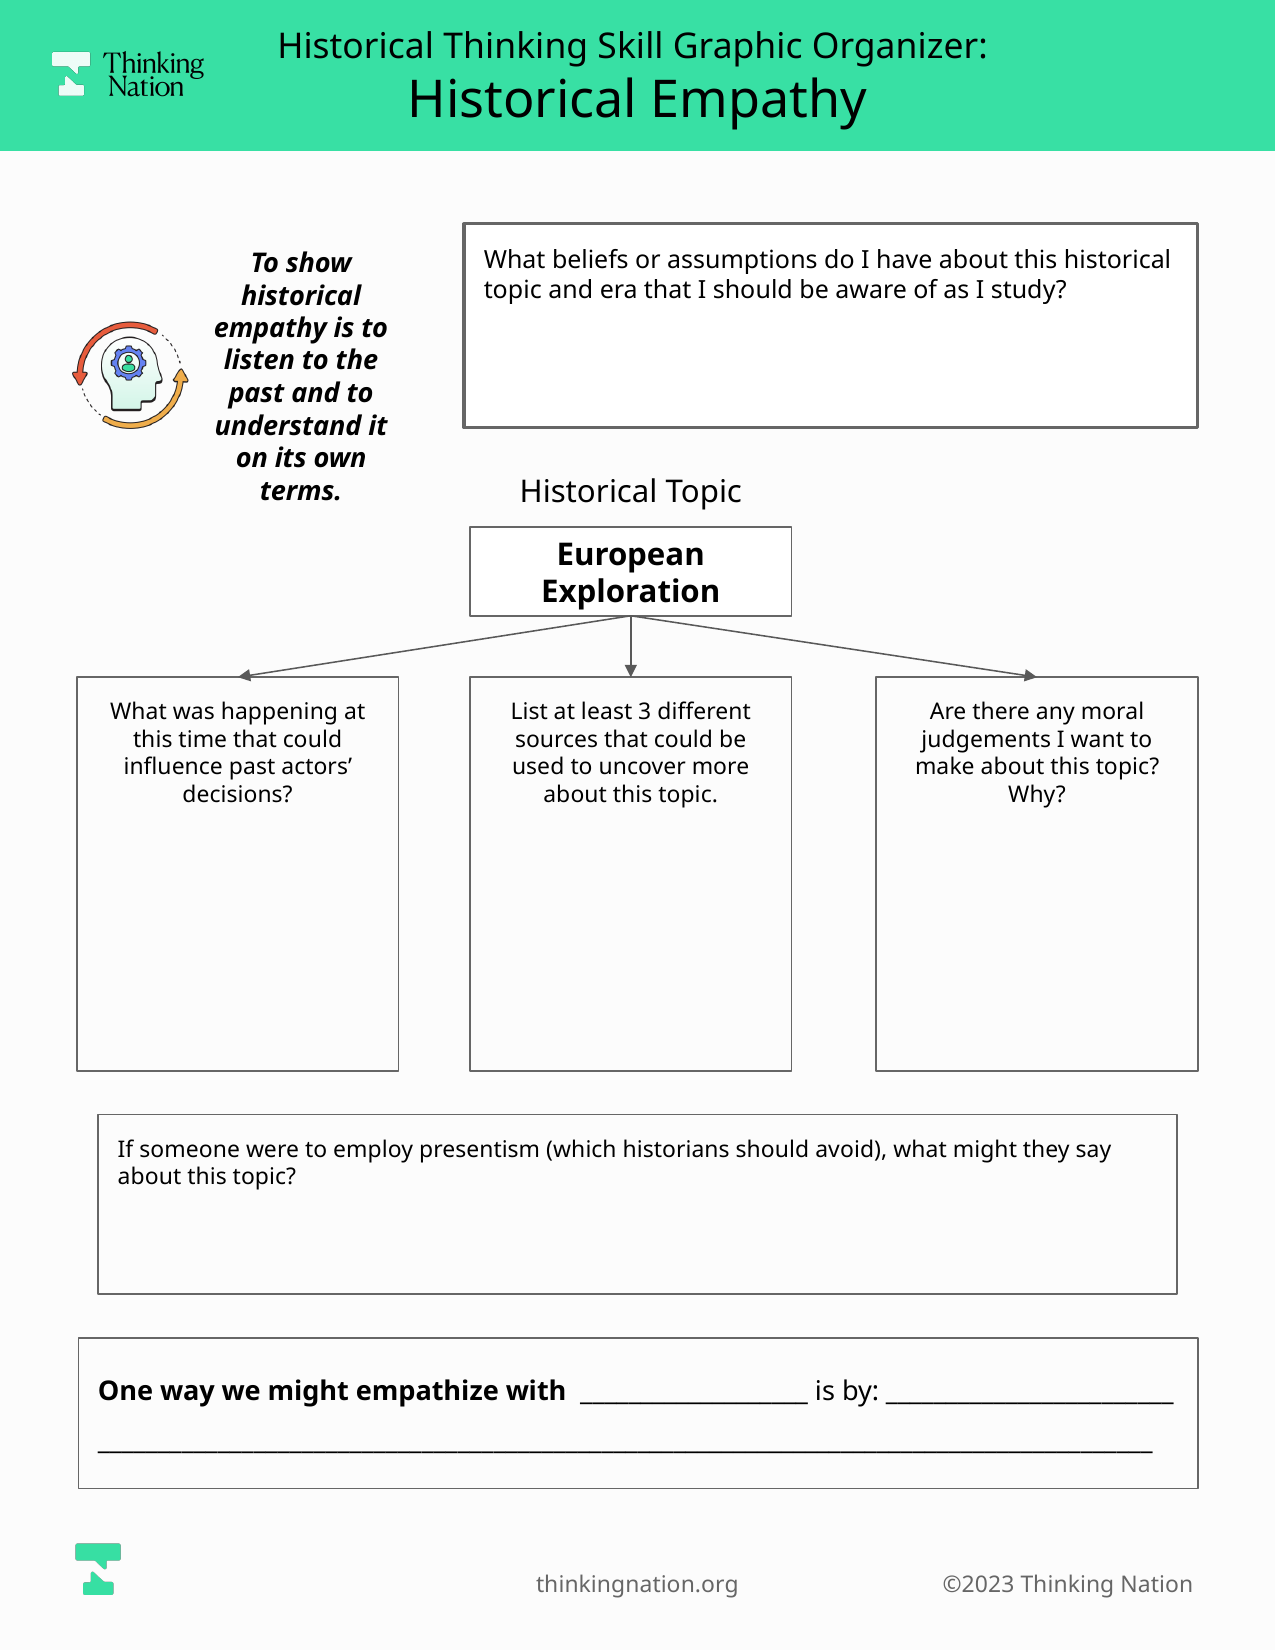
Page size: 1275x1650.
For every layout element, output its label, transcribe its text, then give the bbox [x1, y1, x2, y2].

text_box European Exploration [469, 527, 792, 614]
text_box What beliefs or assumptions do I have about this historical topic and era that I should be aware of as I study? [464, 223, 1198, 428]
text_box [632, 615, 1038, 678]
text_box To show historical empathy is to listen to the past and to understand it on its own terms. [175, 223, 426, 527]
text_box ©2023 Thinking Nation [907, 1553, 1210, 1605]
text_box What was happening at this time that could influence past actors’ decisions? [76, 677, 399, 1071]
picture [62, 1533, 134, 1605]
picture [35, 37, 210, 110]
text_box If someone were to employ presentism (which historians should avoid), what might they say about this topic? [98, 1114, 1177, 1295]
text_box Historical Topic [490, 451, 771, 522]
text_box Historical Thinking Skill Graphic Organizer: Historical Empathy [0, 0, 1275, 151]
text_box List at least 3 different sources that could be used to uncover more about this topic. [469, 687, 792, 1071]
text_box thinkingnation.org [486, 1553, 789, 1605]
text_box Are there any moral judgements I want to make about this topic? Why? [876, 677, 1198, 1071]
picture [62, 307, 198, 444]
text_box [237, 615, 629, 678]
text_box One way we might empathize with ___________________ is by: ________________________ ________________________________________________________________________________________ [78, 1337, 1198, 1489]
